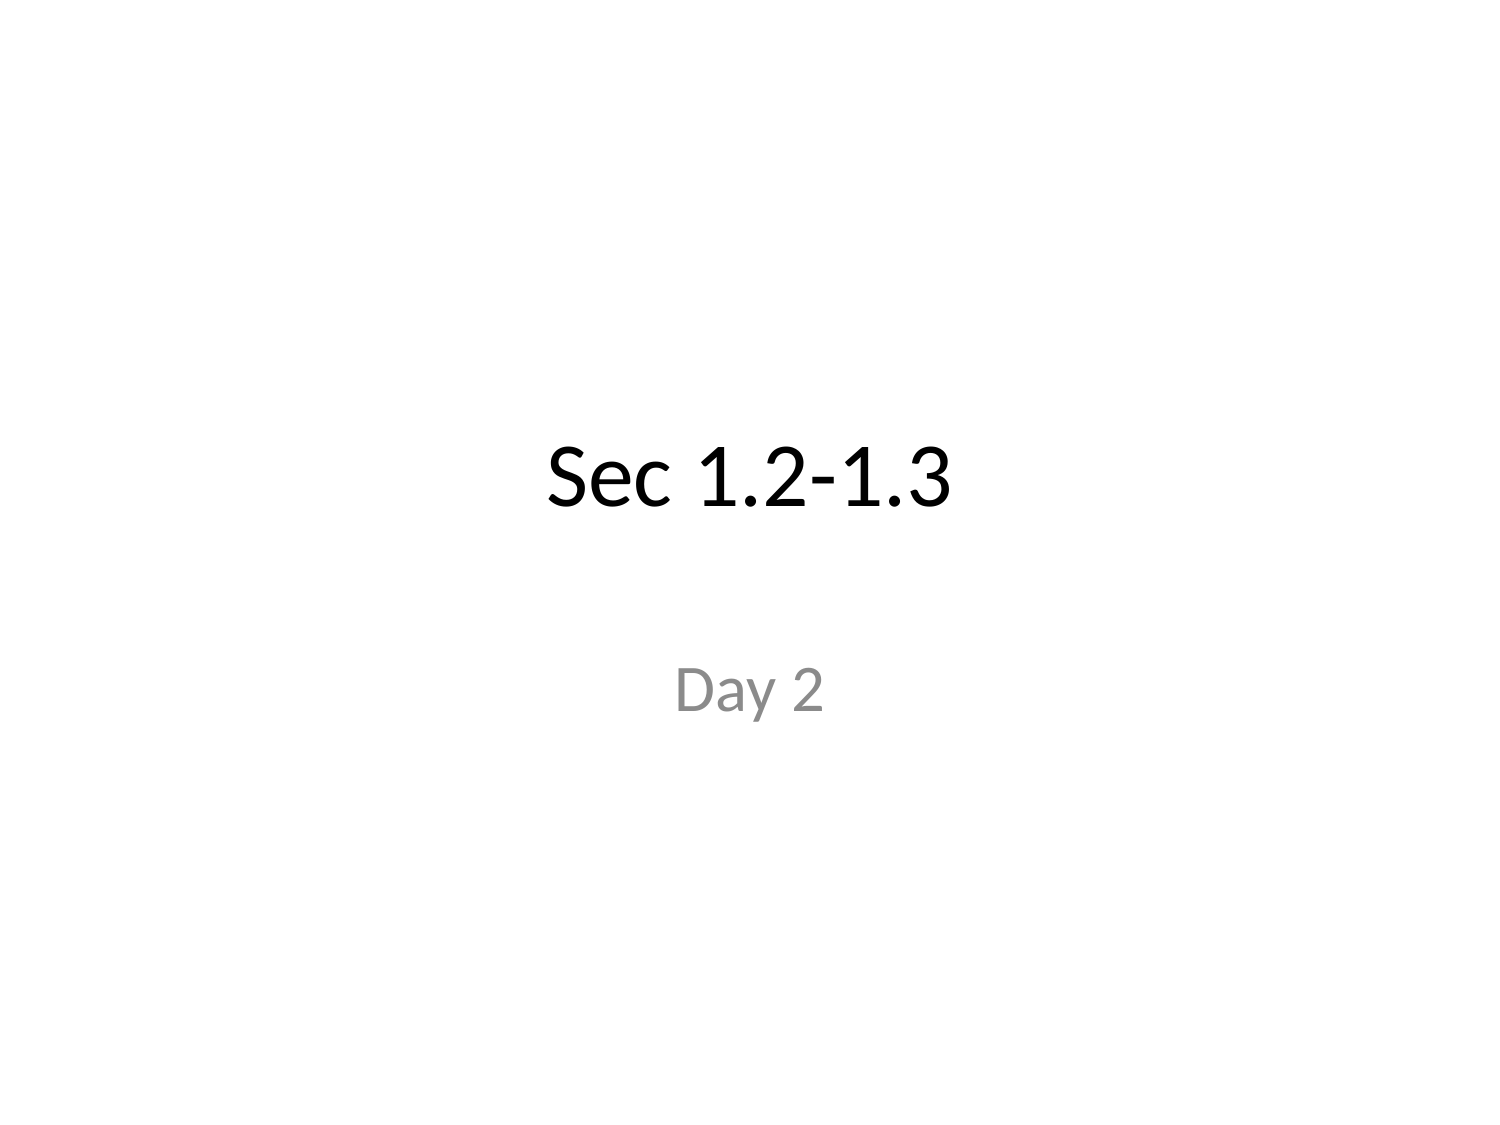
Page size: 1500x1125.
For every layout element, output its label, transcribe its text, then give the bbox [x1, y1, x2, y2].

title Sec 1.2-1.3 [112, 349, 1388, 591]
subtitle Day 2 [225, 637, 1275, 925]
